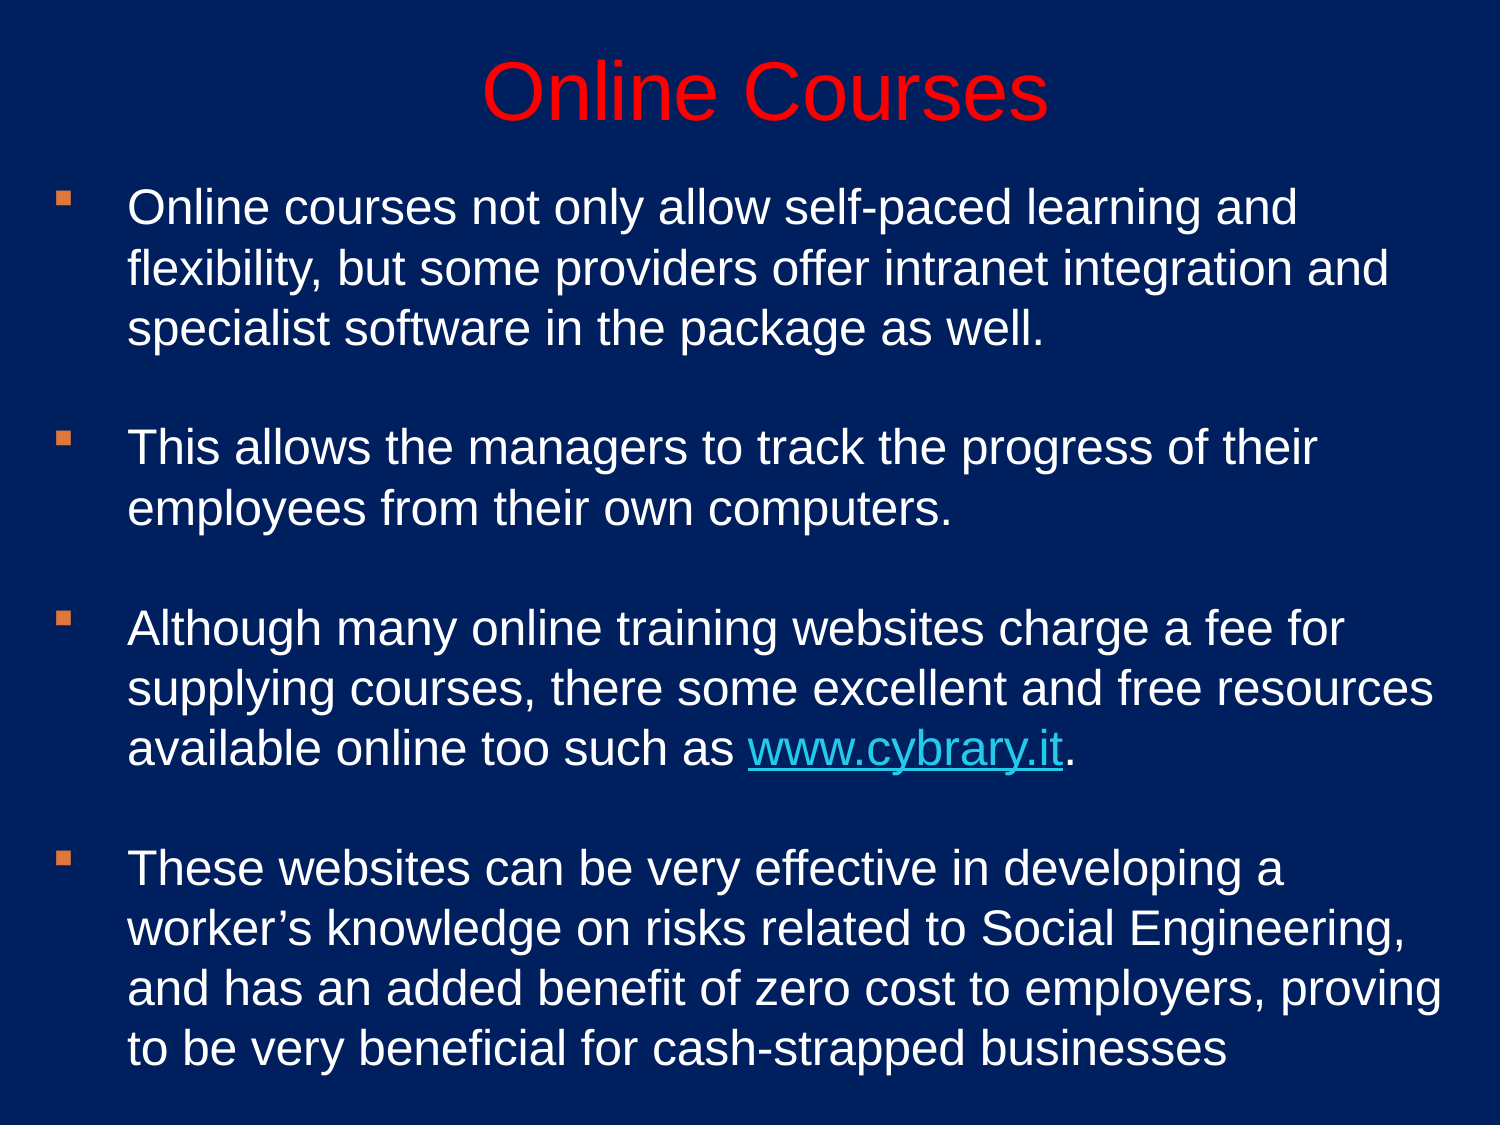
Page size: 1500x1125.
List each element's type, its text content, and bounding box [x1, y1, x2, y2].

text_box Online courses not only allow self-paced learning and flexibility, but some providers offer intranet integration and specialist software in the package as well. This allows the managers to track the progress of their employees from their own computers. Although many online training websites charge a fee for supplying courses, there some excellent and free resources available online too such as www.cybrary.it. These websites can be very effective in developing a worker’s knowledge on risks related to Social Engineering, and has an added benefit of zero cost to employers, proving to be very beneficial for cash-strapped businesses [49, 174, 1475, 1075]
title Online Courses [50, 12, 1462, 174]
